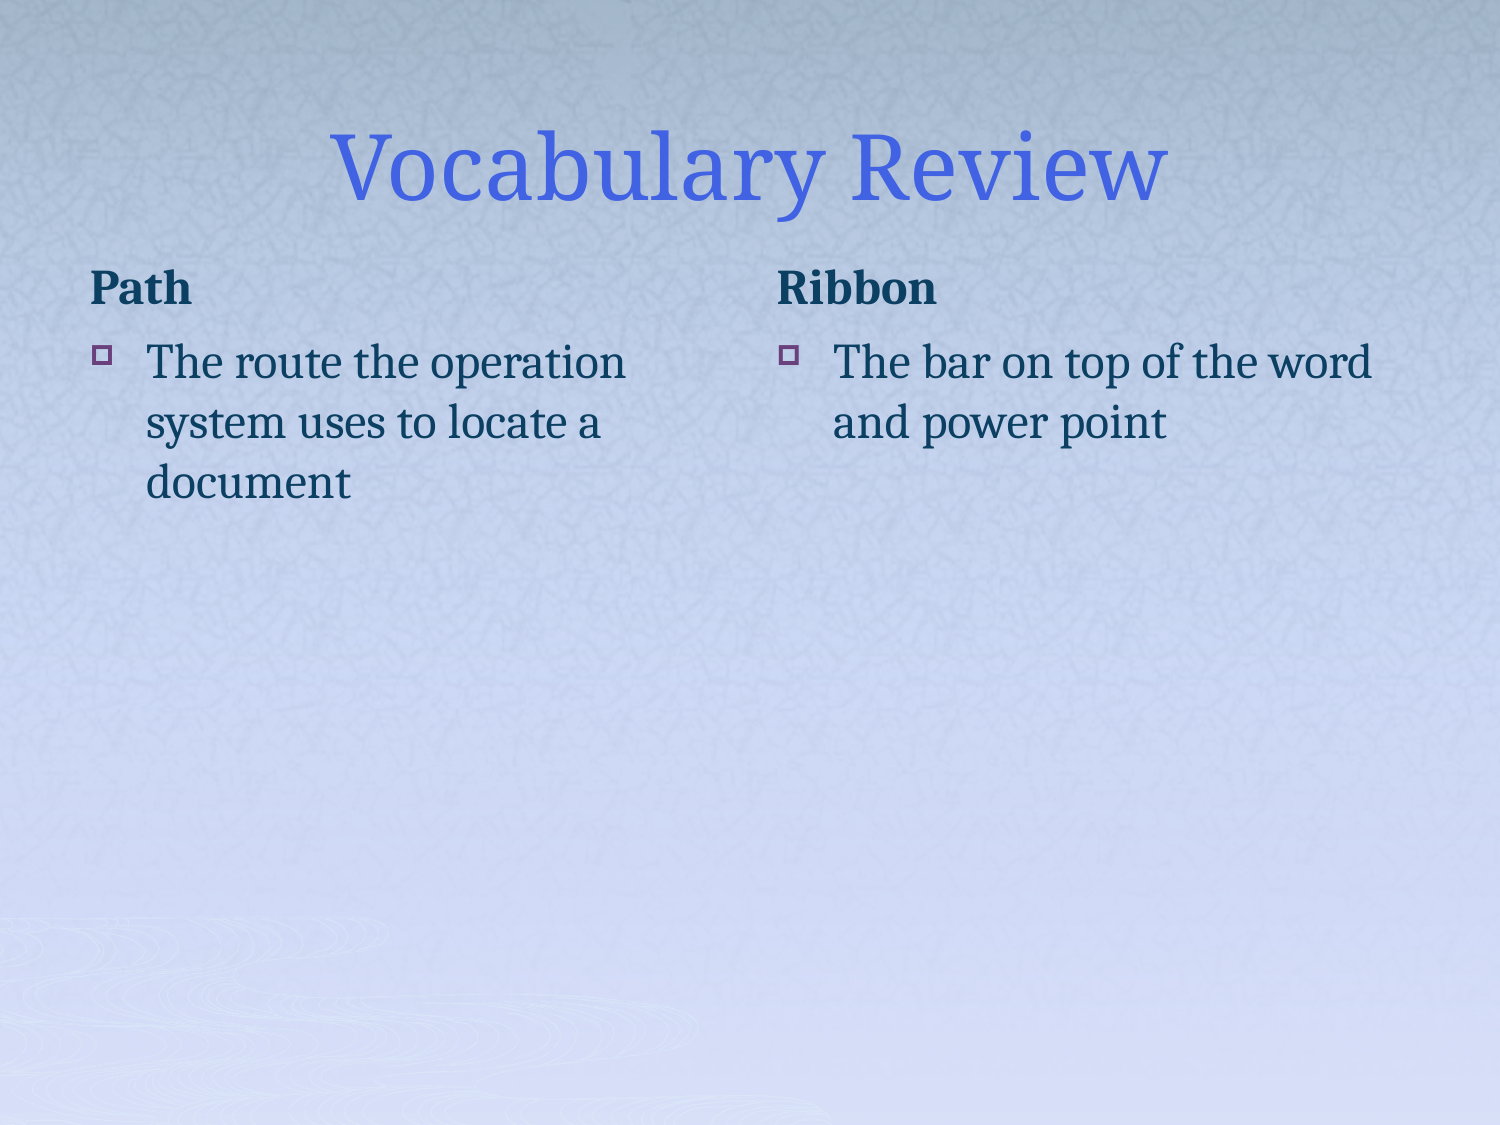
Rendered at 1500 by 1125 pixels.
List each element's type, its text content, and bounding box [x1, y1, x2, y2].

list The bar on top of the word and power point [761, 321, 1425, 970]
list Path [75, 216, 738, 321]
title Vocabulary Review [75, 70, 1425, 258]
list Ribbon [761, 216, 1425, 321]
list The route the operation system uses to locate a document [75, 321, 738, 970]
